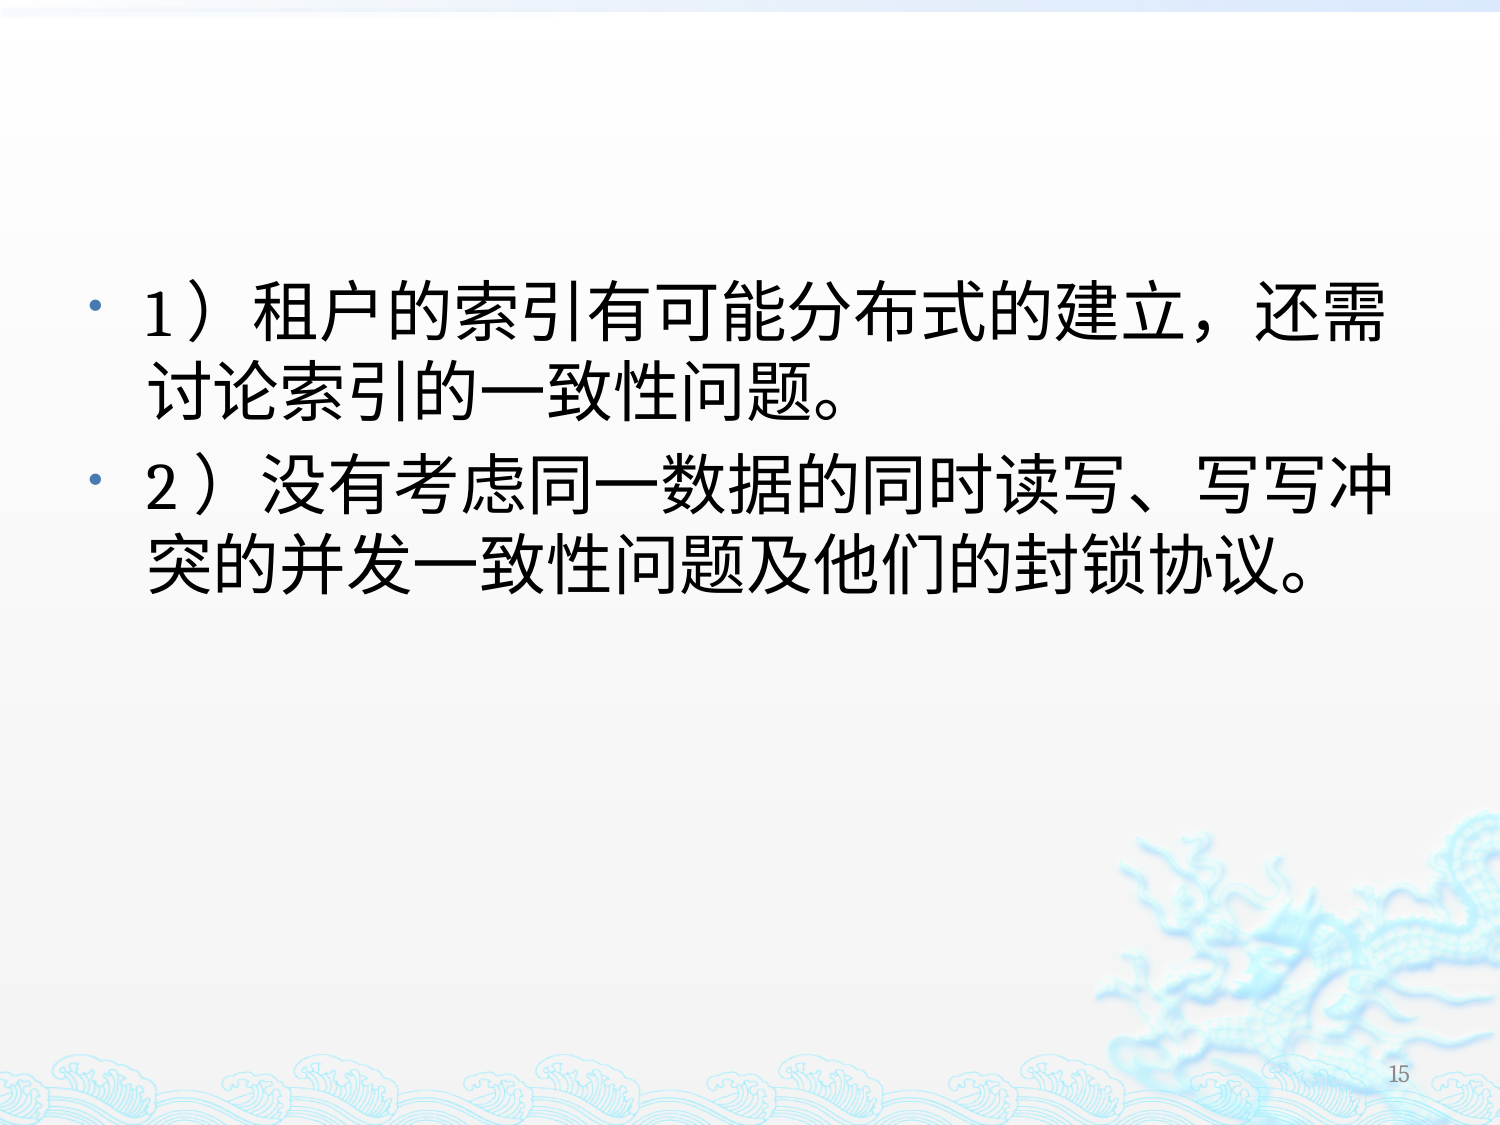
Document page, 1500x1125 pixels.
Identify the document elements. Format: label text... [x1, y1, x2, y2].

list 1）租户的索引有可能分布式的建立，还需讨论索引的一致性问题。 2）没有考虑同一数据的同时读写、写写冲突的并发一致性问题及他们的封锁协议。 [75, 262, 1425, 1005]
slide_number 15 [1074, 1042, 1425, 1103]
